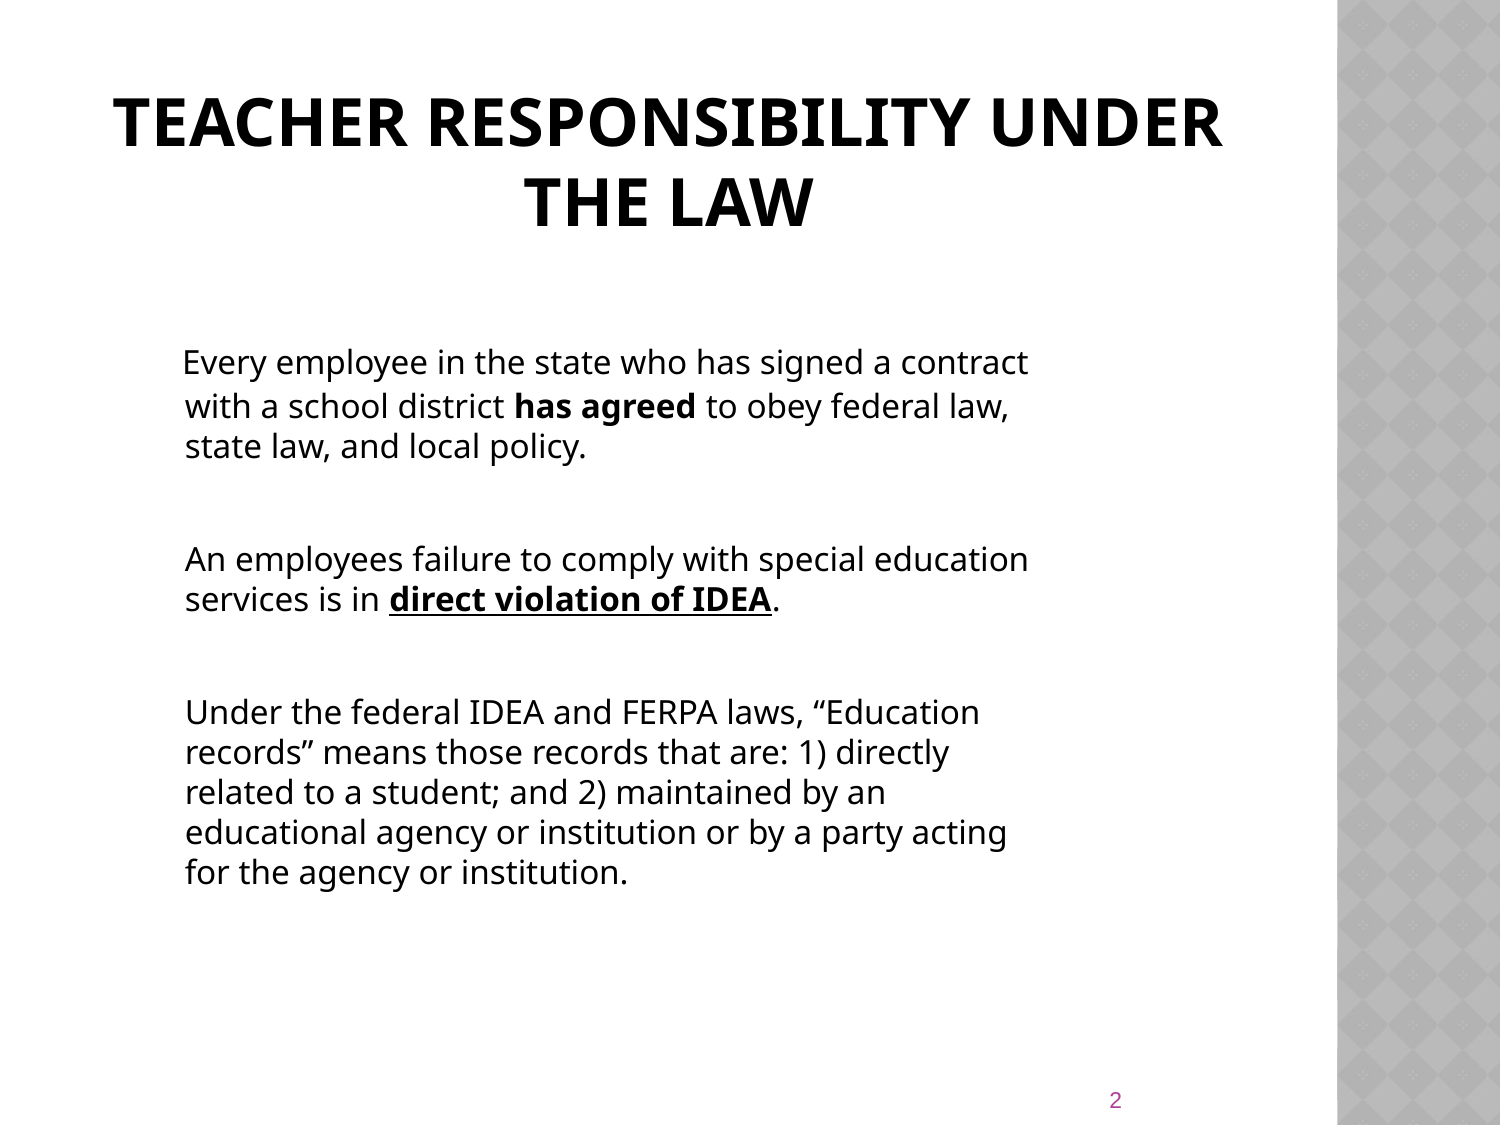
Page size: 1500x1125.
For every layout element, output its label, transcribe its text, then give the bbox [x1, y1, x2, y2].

title Teacher Responsibility under the Law [75, 52, 1263, 240]
text_box [187, 399, 1425, 475]
text_box [174, 62, 1450, 138]
slide_number 2 [1025, 1075, 1123, 1113]
list Every employee in the state who has signed a contract with a school district has agreed to obey federal law, state law, and local policy. An employees failure to comply with special education services is in direct violation of IDEA. Under the federal IDEA and FERPA laws, “Education records” means those records that are: 1) directly related to a student; and 2) maintained by an educational agency or institution or by a party acting for the agency or institution. [124, 312, 1073, 1006]
